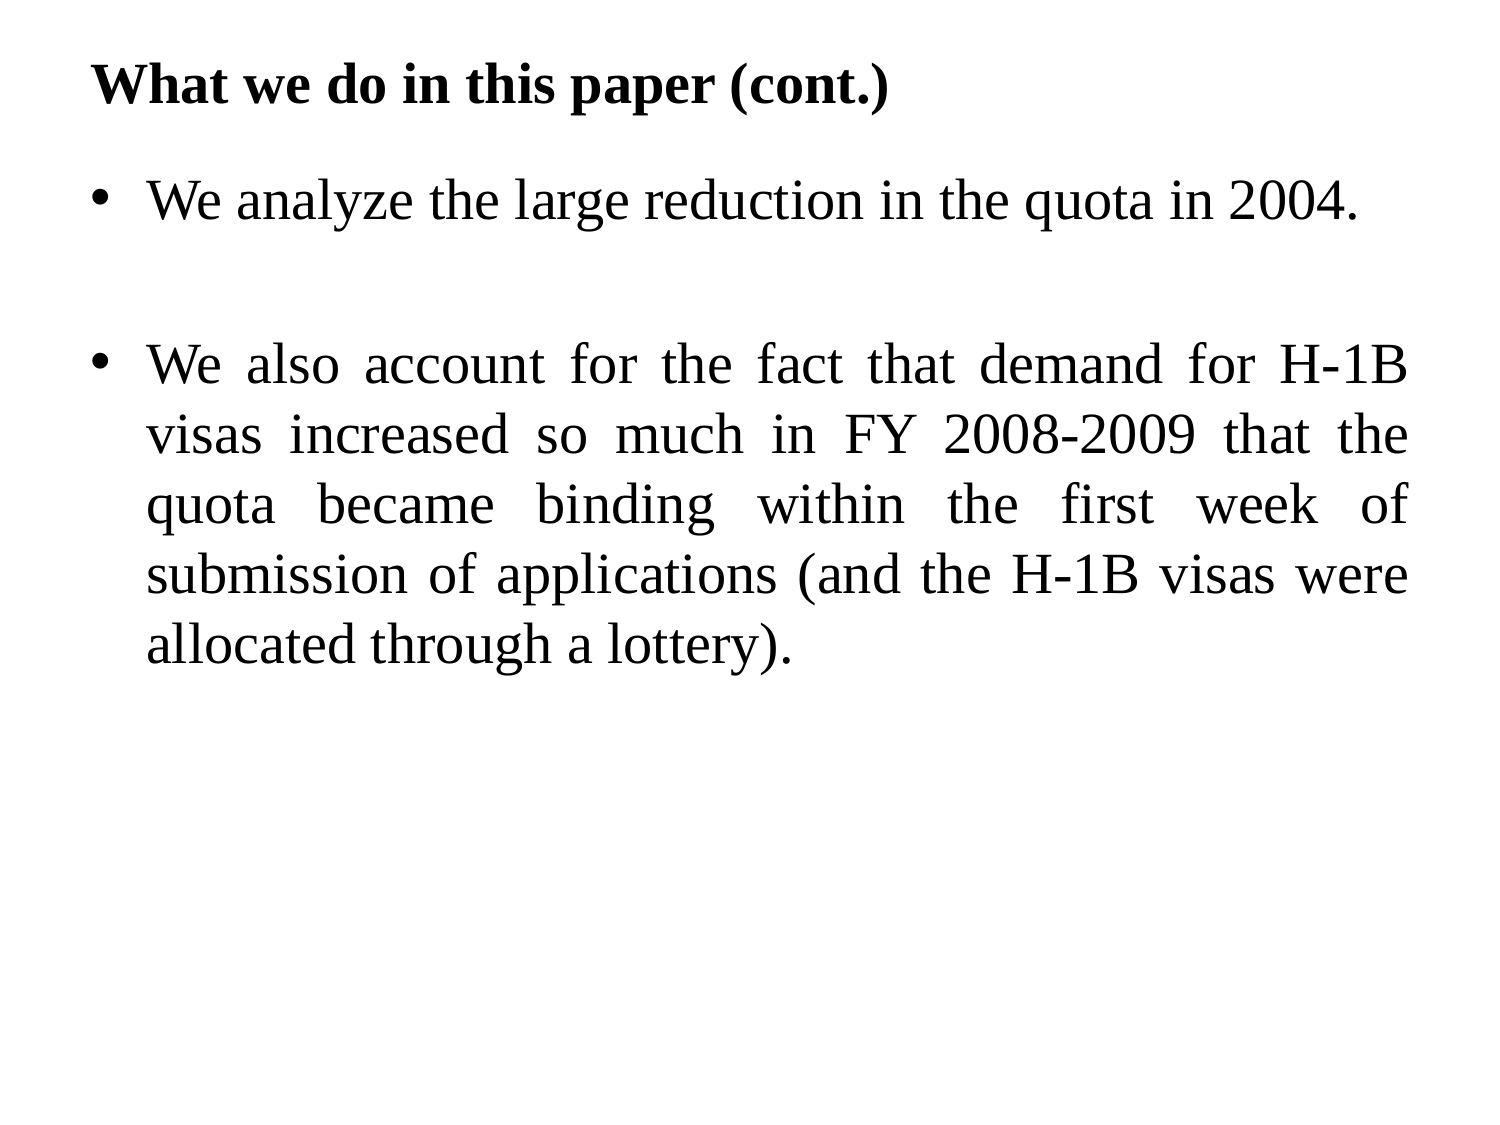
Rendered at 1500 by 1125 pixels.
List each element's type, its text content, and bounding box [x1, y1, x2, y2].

list What we do in this paper (cont.) We analyze the large reduction in the quota in 2004. We also account for the fact that demand for H-1B visas increased so much in FY 2008-2009 that the quota became binding within the first week of submission of applications (and the H-1B visas were allocated through a lottery). [75, 37, 1425, 1100]
